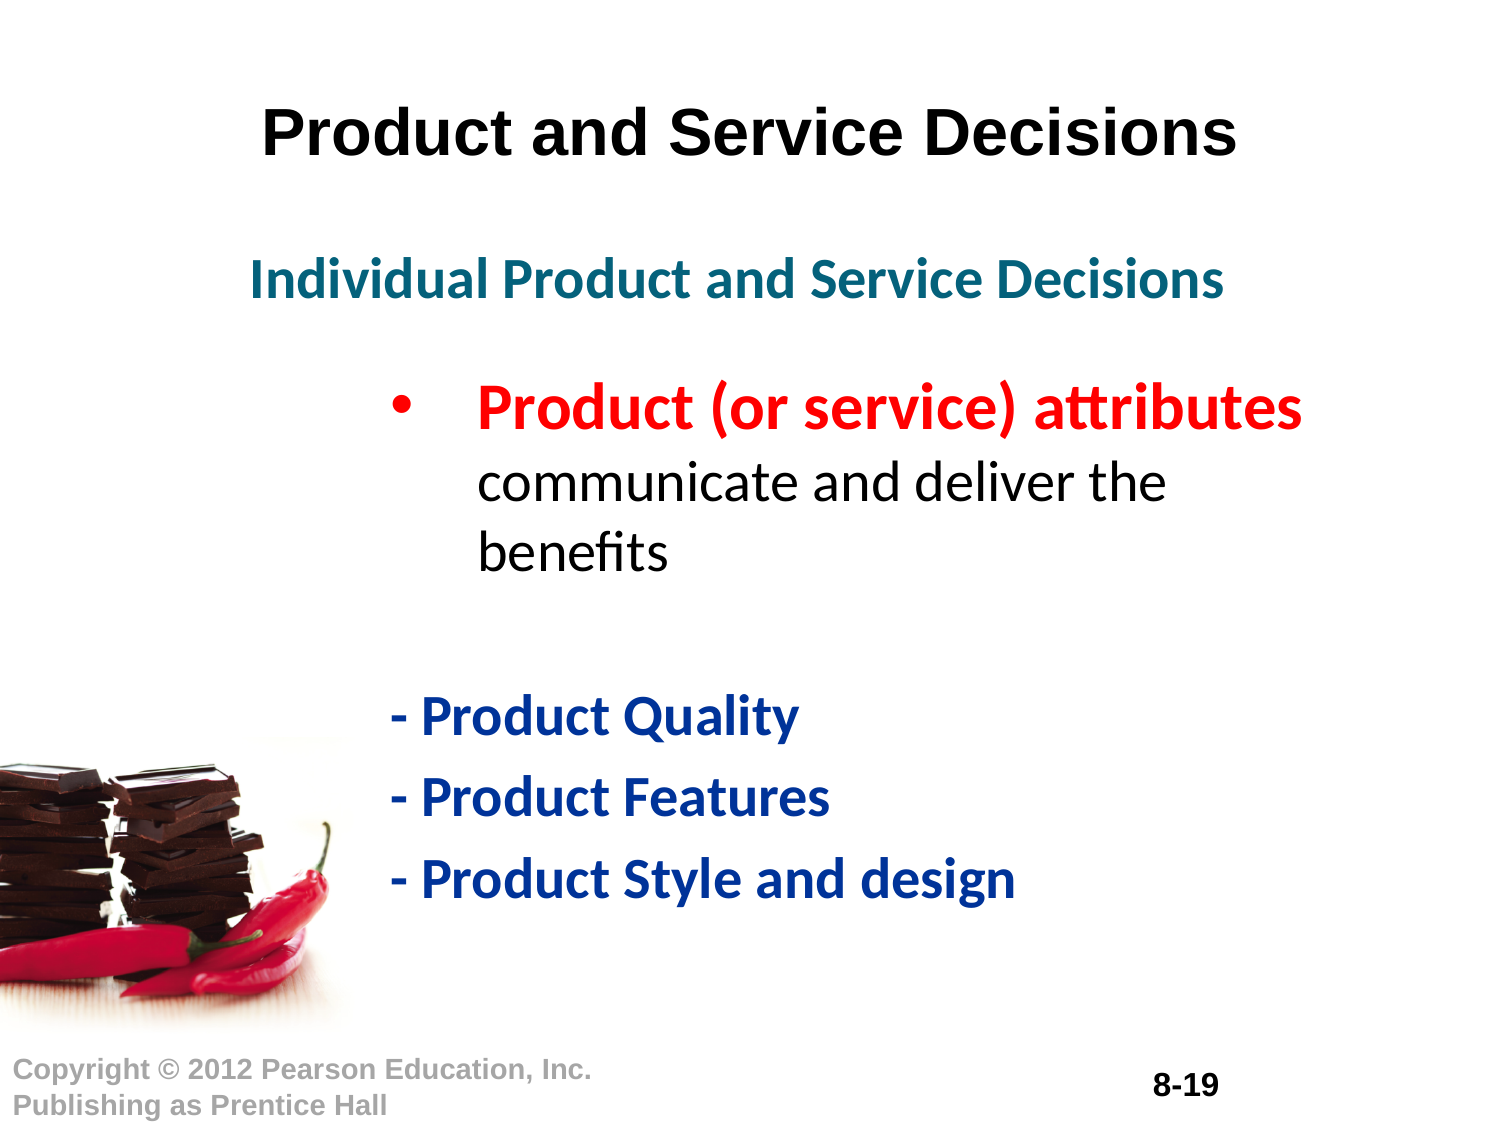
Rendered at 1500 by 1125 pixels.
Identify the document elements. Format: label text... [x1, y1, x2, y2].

list Individual Product and Service Decisions [37, 237, 1438, 313]
list Product (or service) attributes communicate and deliver the benefits - Product Quality - Product Features - Product Style and design [374, 313, 1388, 988]
picture [0, 737, 361, 1038]
title Product and Service Decisions [112, 37, 1388, 226]
